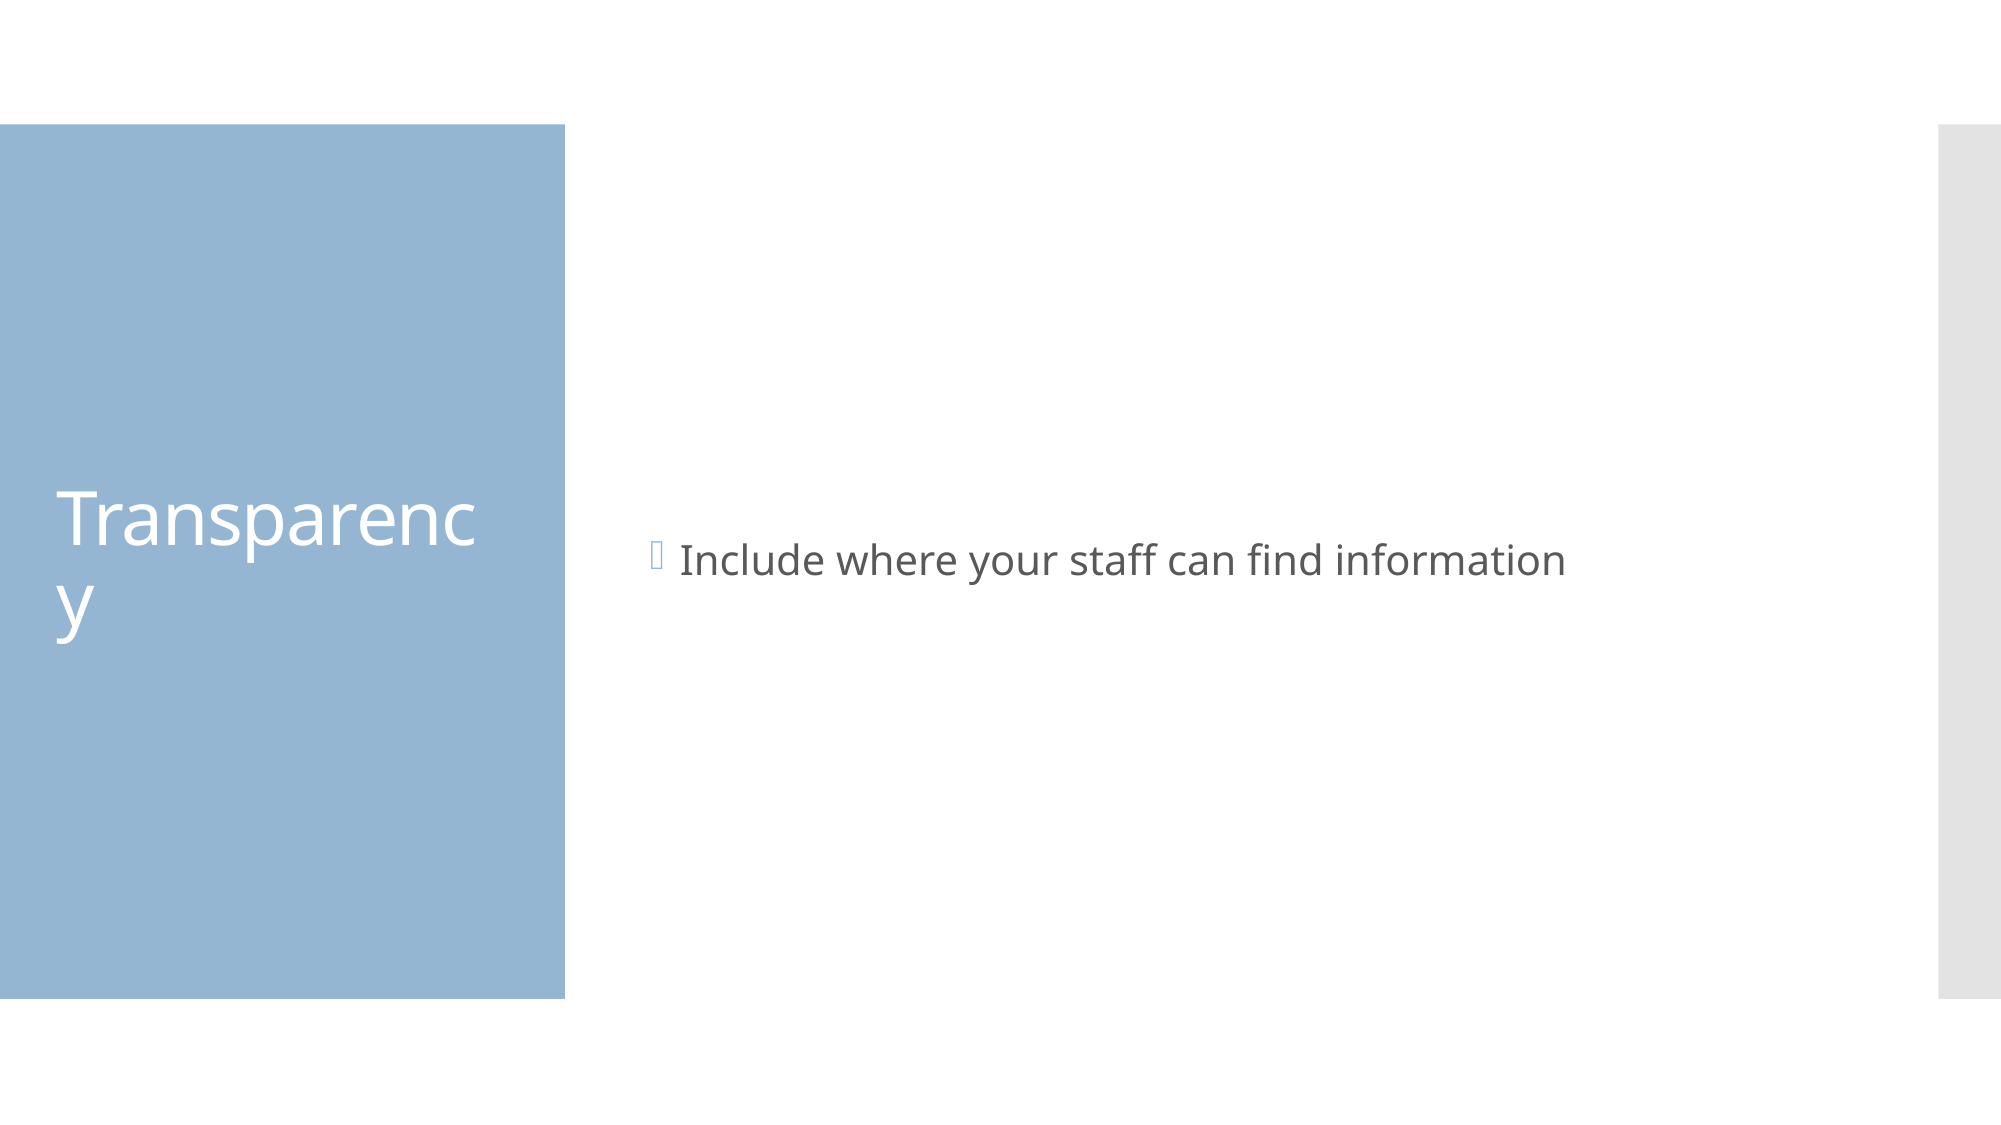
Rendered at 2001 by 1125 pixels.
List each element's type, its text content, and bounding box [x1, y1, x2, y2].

list Include where your staff can find information [634, 141, 1835, 982]
title Transparency [41, 184, 525, 940]
